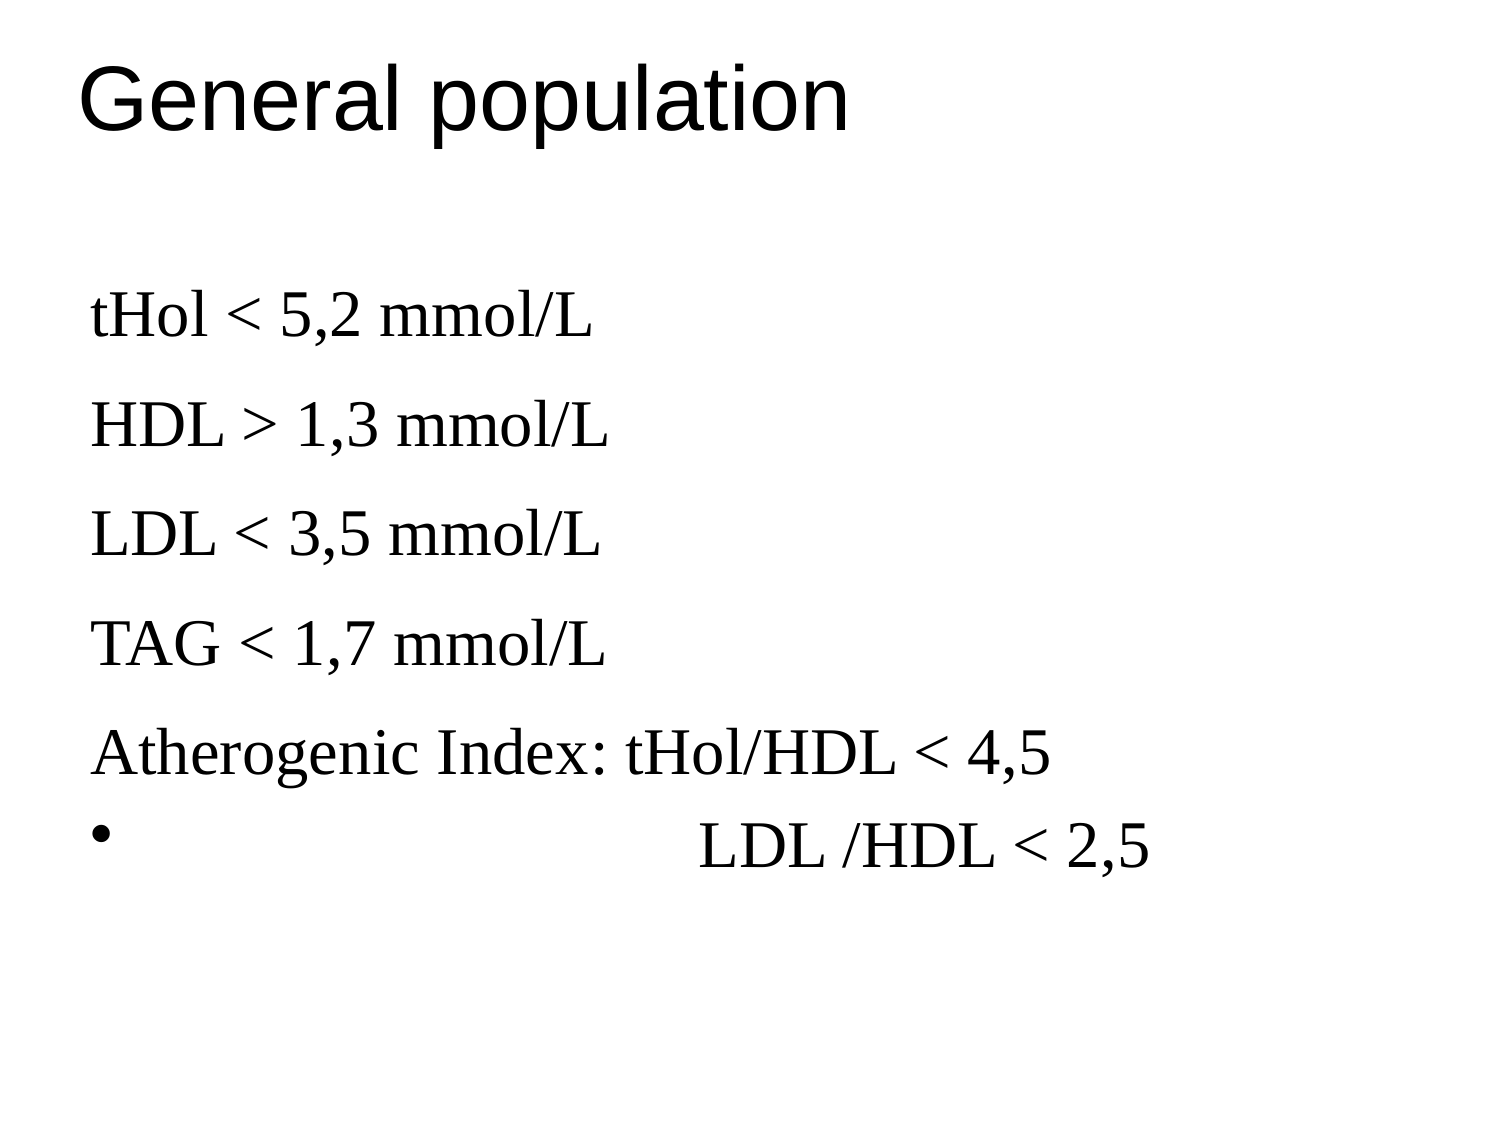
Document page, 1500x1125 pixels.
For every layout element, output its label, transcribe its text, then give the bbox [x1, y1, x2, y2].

title General population [62, 0, 1413, 188]
list tHol < 5,2 mmol/L HDL > 1,3 mmol/L LDL < 3,5 mmol/L TAG < 1,7 mmol/L Atherogenic Index: tHol/HDL < 4,5 LDL /HDL < 2,5 [74, 262, 1426, 1006]
